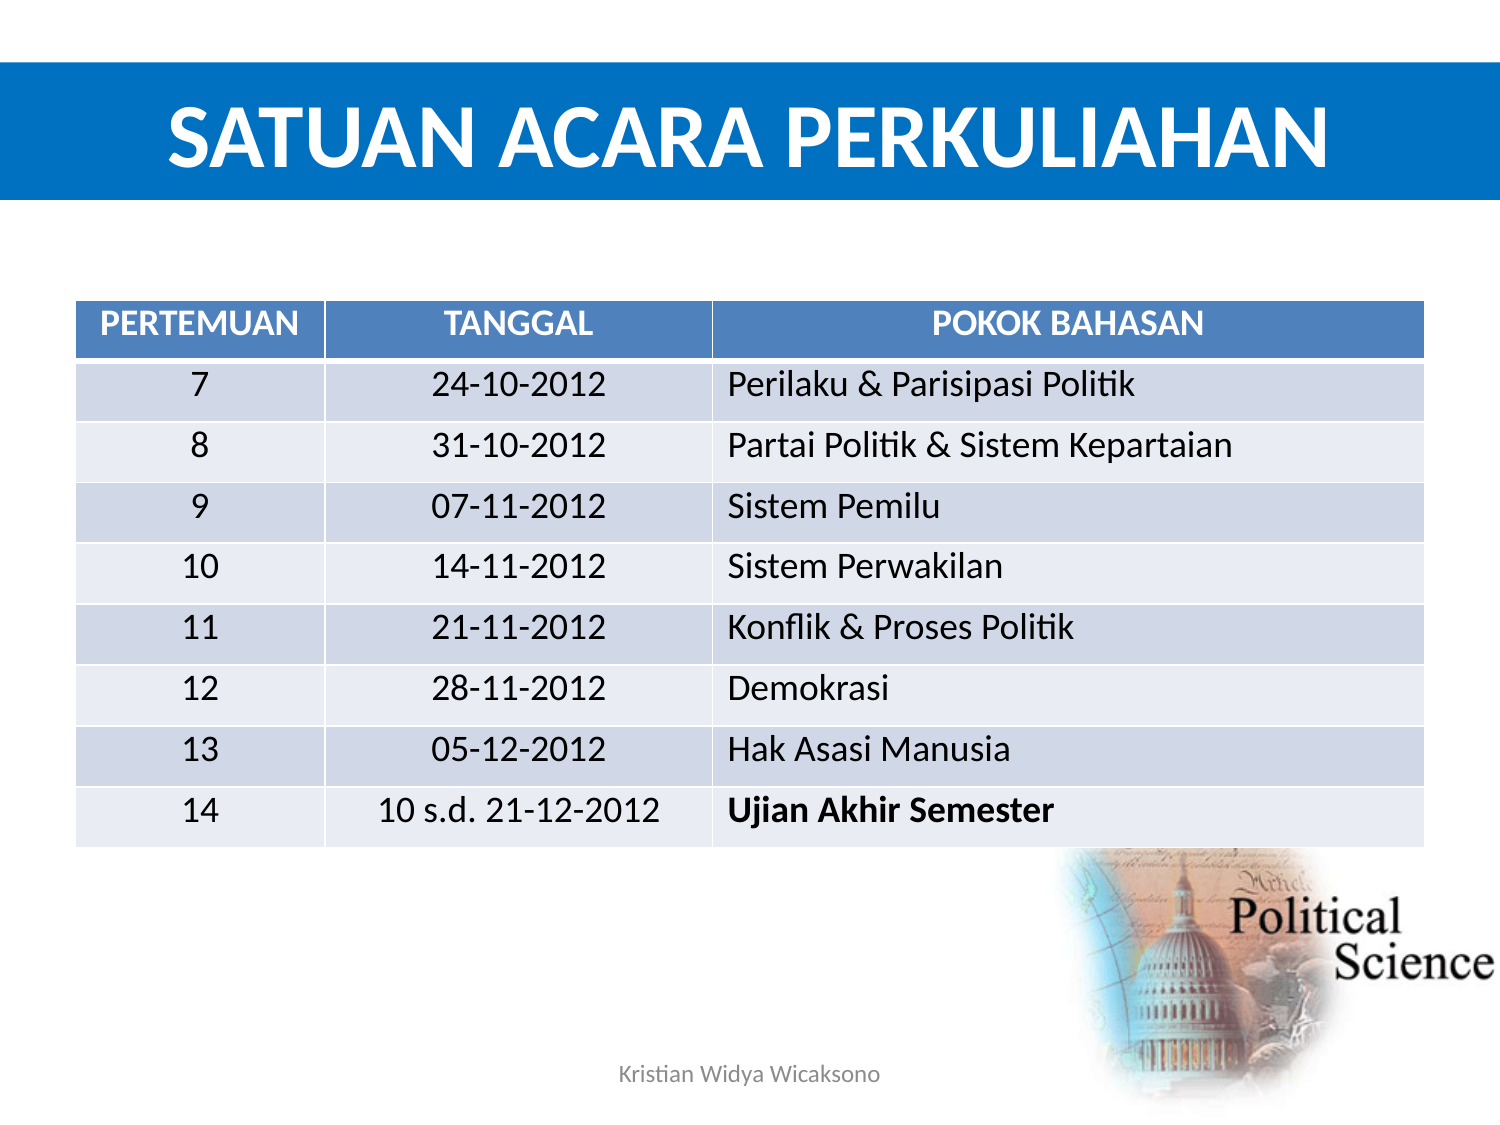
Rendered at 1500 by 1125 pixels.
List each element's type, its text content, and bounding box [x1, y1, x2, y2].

table_cell 21-11-2012 [326, 605, 712, 664]
table_header PERTEMUAN [76, 301, 324, 358]
table_cell 05-12-2012 [326, 727, 712, 786]
table_cell Sistem Perwakilan [713, 544, 1424, 603]
table_header POKOK BAHASAN [713, 301, 1424, 358]
table_cell 12 [76, 666, 324, 725]
table_cell Partai Politik & Sistem Kepartaian [713, 423, 1424, 482]
table_cell 11 [76, 605, 324, 664]
table_cell Demokrasi [713, 666, 1424, 725]
table_cell Hak Asasi Manusia [713, 727, 1424, 786]
table_cell 9 [76, 483, 324, 542]
table_cell Perilaku & Parisipasi Politik [713, 364, 1424, 421]
table_cell 10 s.d. 21-12-2012 [326, 788, 712, 847]
table_header TANGGAL [326, 301, 712, 358]
table_cell 10 [76, 544, 324, 603]
table_cell 31-10-2012 [326, 423, 712, 482]
table_cell 07-11-2012 [326, 483, 712, 542]
picture [1043, 786, 1500, 1125]
table_cell Konflik & Proses Politik [713, 605, 1424, 664]
table_cell 14-11-2012 [326, 544, 712, 603]
table_cell 24-10-2012 [326, 364, 712, 421]
table_cell 13 [76, 727, 324, 786]
table_cell Sistem Pemilu [713, 483, 1424, 542]
table_cell 28-11-2012 [326, 666, 712, 725]
footer Kristian Widya Wicaksono [512, 1042, 988, 1103]
title SATUAN ACARA PERKULIAHAN [0, 62, 1500, 201]
table_cell 8 [76, 423, 324, 482]
table_cell Ujian Akhir Semester [713, 788, 1040, 847]
table_cell 7 [76, 364, 324, 421]
table_cell 14 [76, 788, 324, 847]
